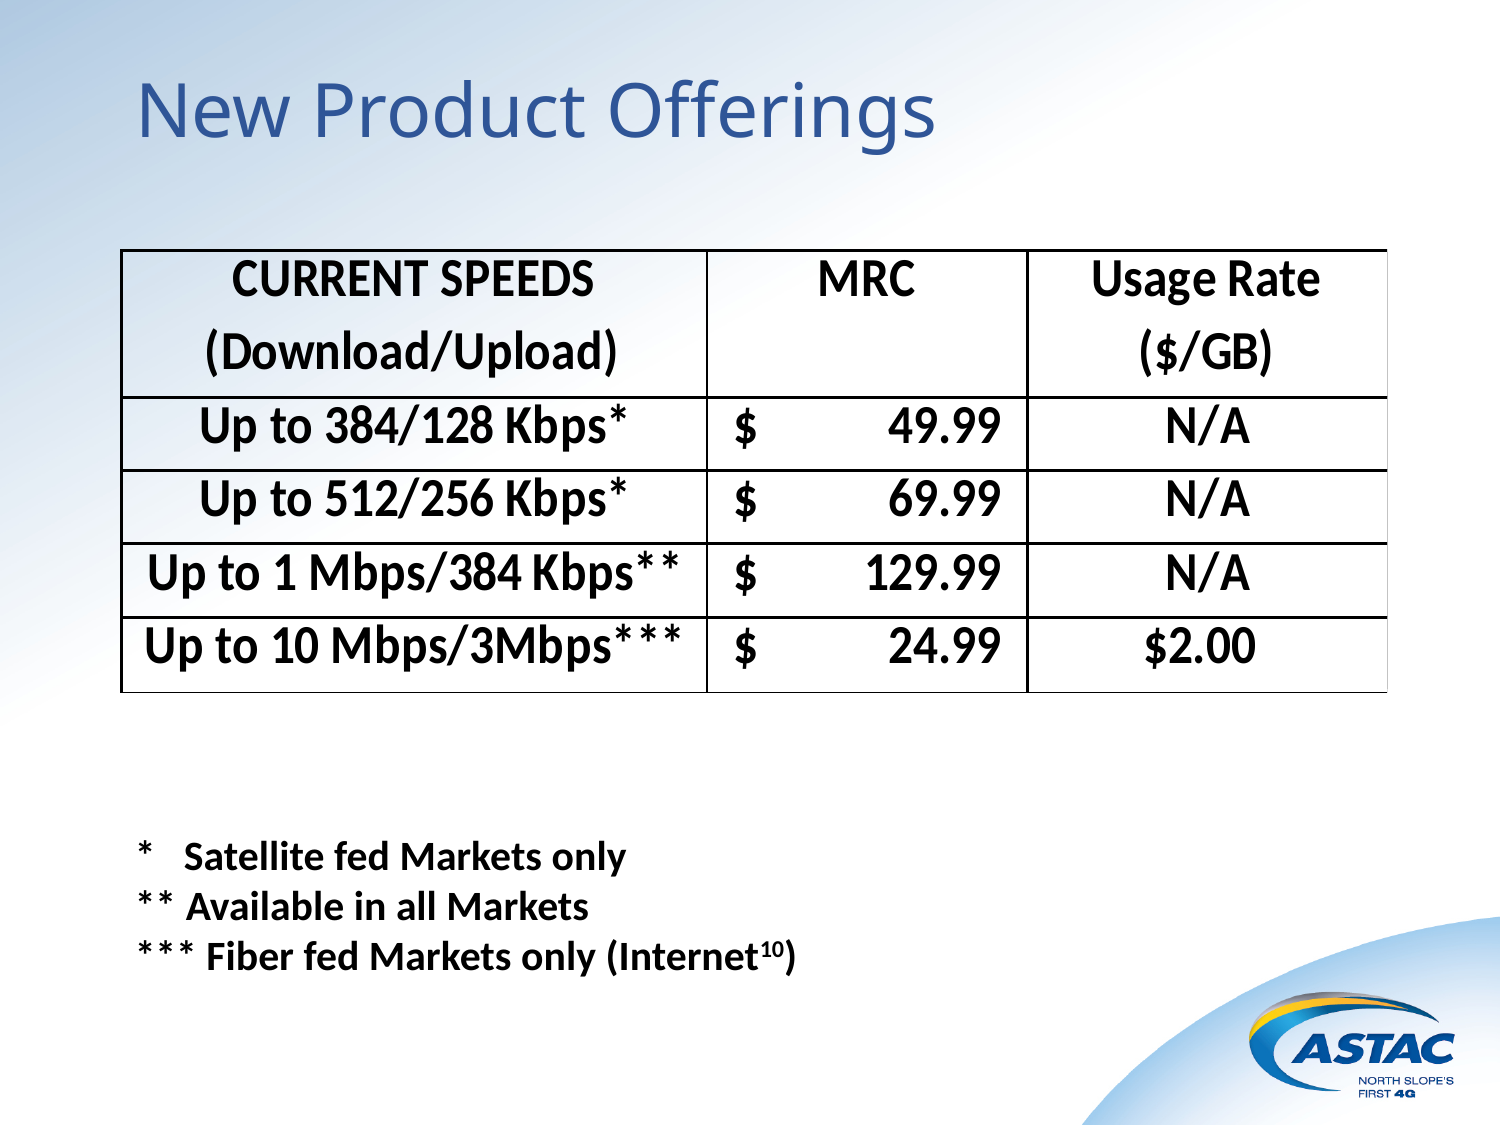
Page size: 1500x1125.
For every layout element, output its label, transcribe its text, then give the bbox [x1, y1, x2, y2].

text_box * Satellite fed Markets only ** Available in all Markets *** Fiber fed Markets only (Internet10) [120, 821, 933, 986]
picture [0, 0, 1500, 1125]
title New Product Offerings [120, 4, 1491, 223]
